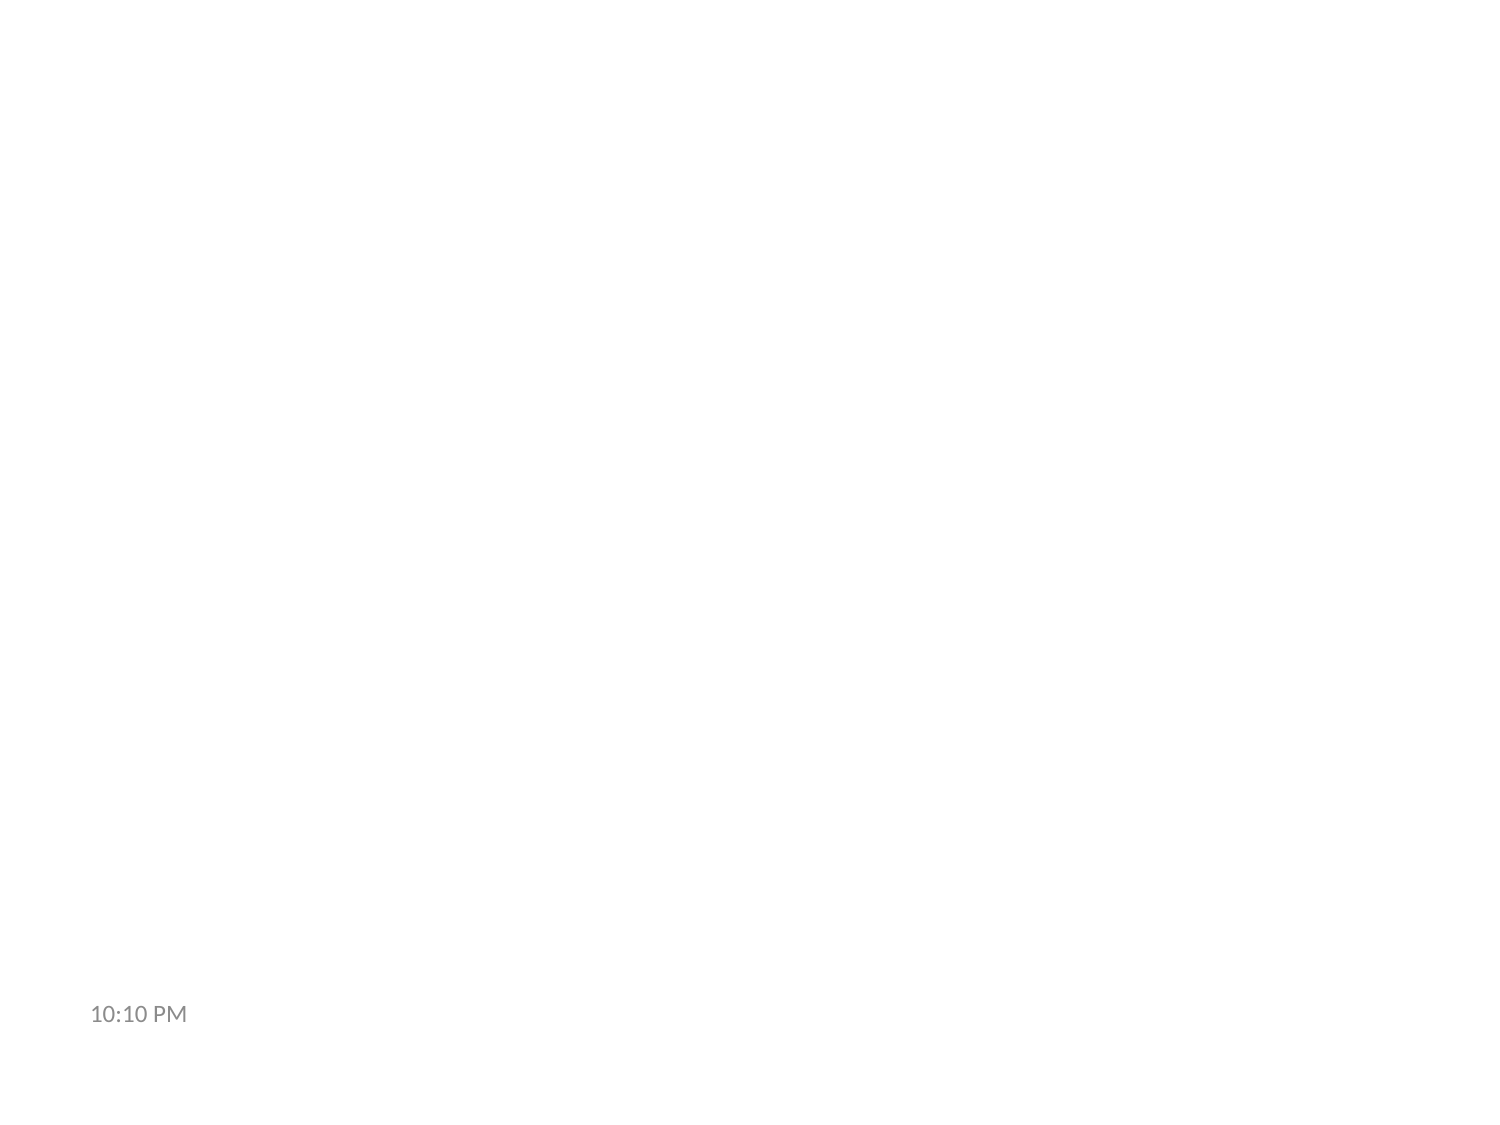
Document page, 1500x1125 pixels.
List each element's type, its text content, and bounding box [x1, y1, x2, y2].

text_box 3:35 PM [75, 982, 425, 1043]
